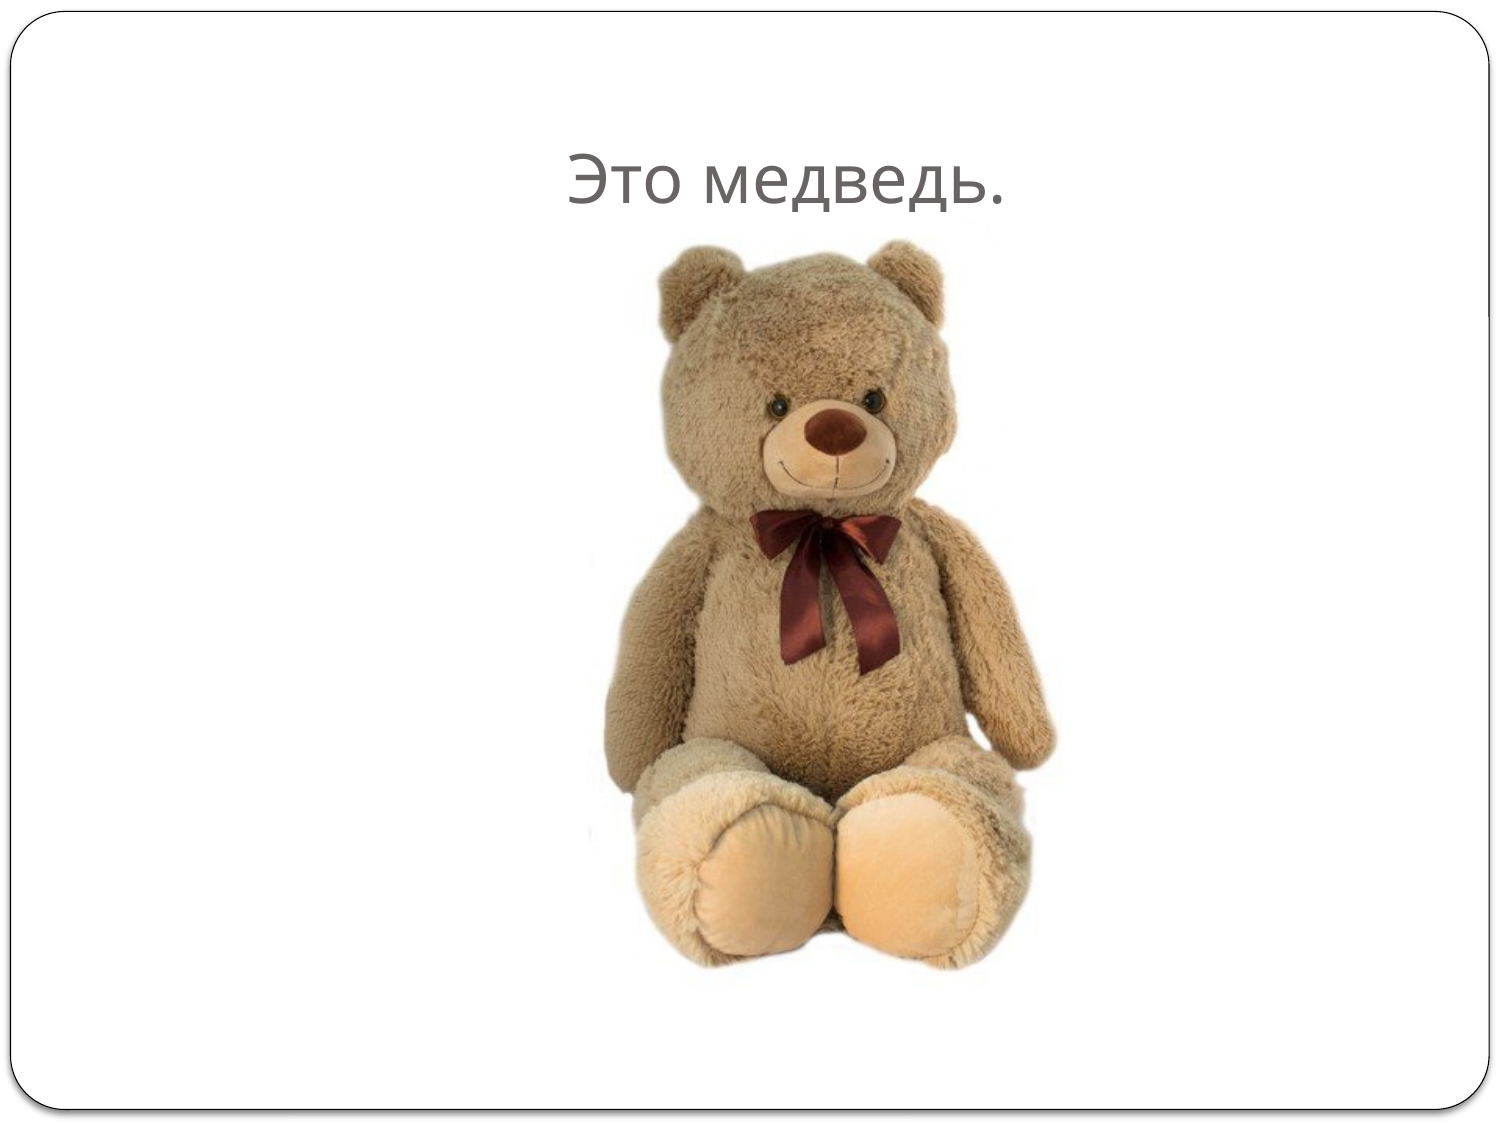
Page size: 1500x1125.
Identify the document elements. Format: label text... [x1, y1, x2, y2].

title Это медведь. [150, 45, 1425, 233]
picture [437, 212, 1219, 994]
